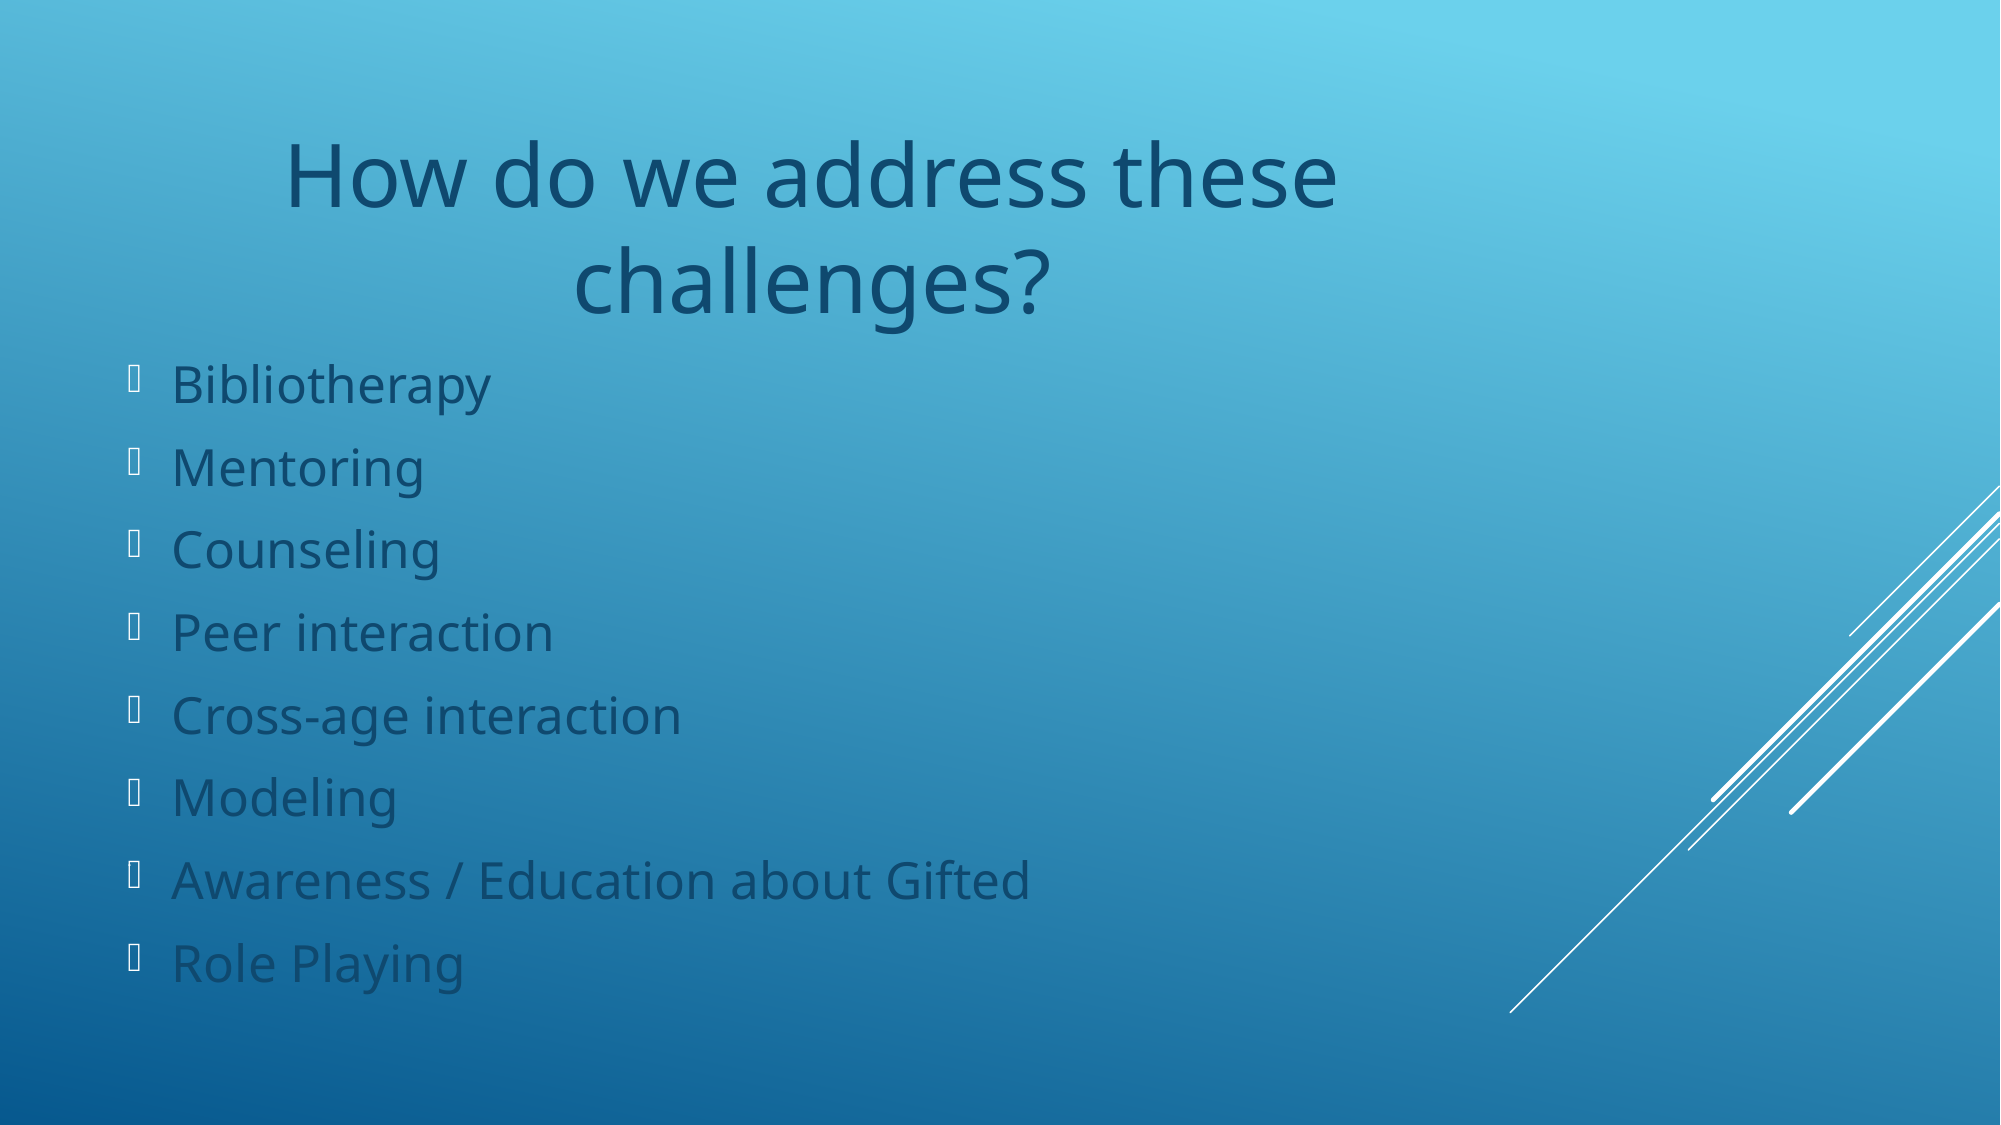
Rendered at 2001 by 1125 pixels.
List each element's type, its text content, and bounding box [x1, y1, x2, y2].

list How do we address these challenges? Bibliotherapy Mentoring Counseling Peer interaction Cross-age interaction Modeling Awareness / Education about Gifted Role Playing [112, 112, 1513, 1003]
